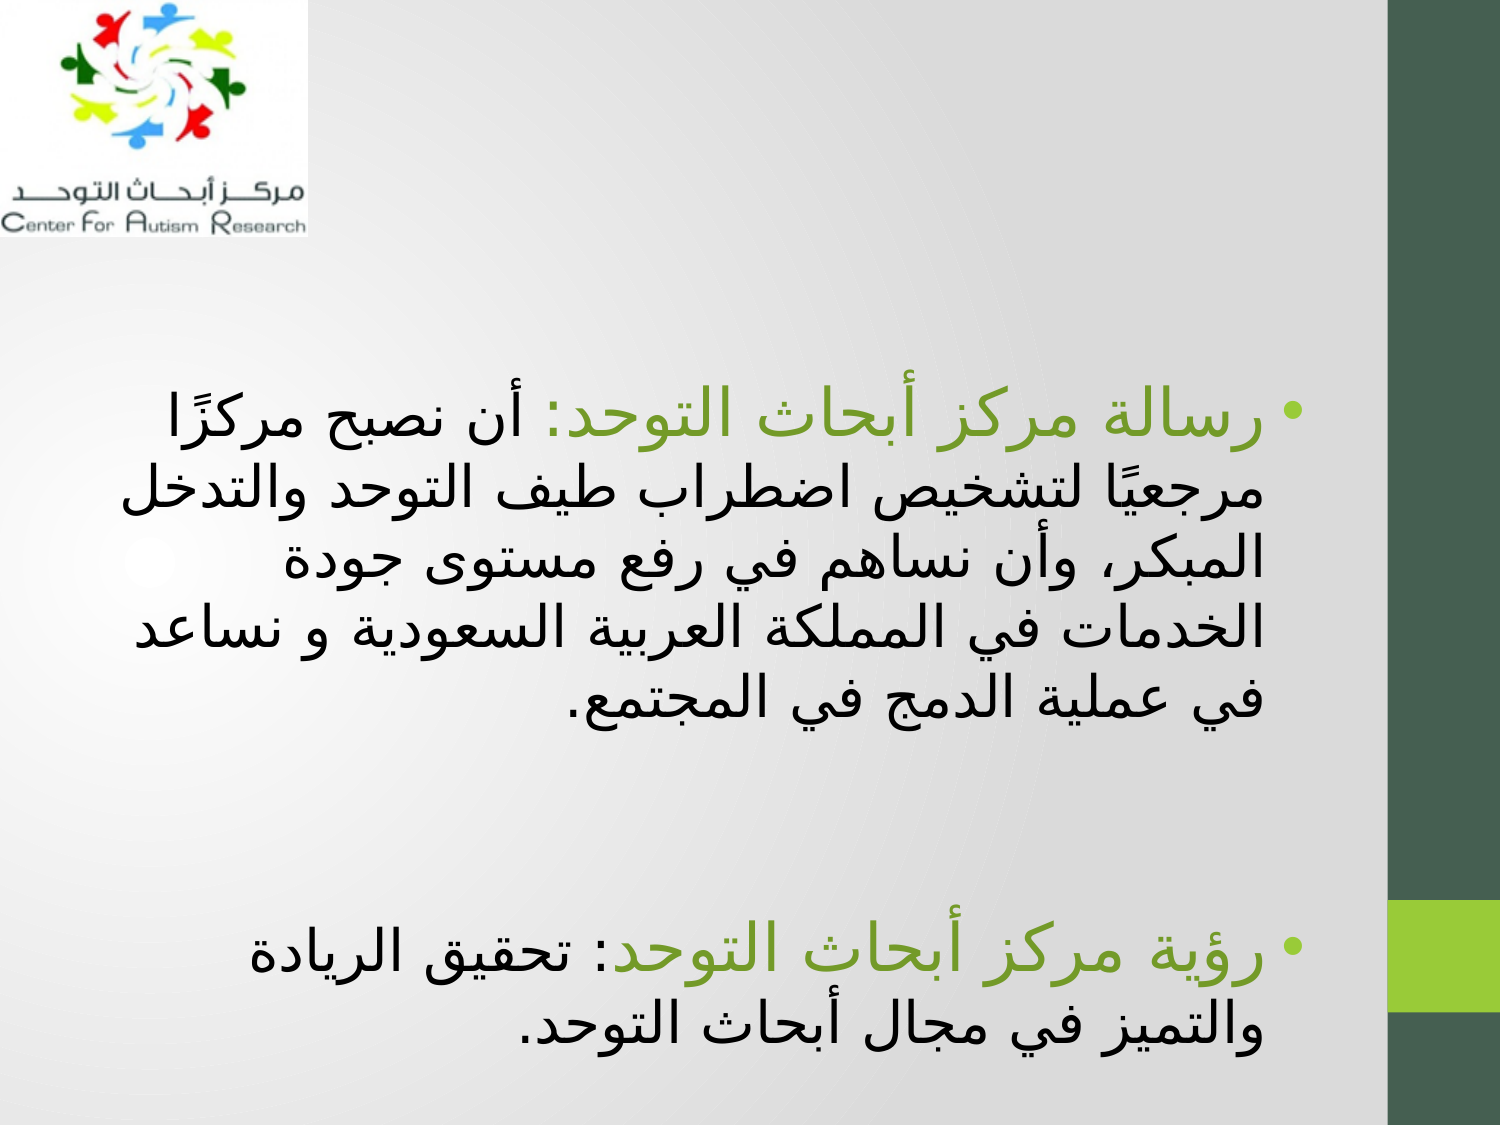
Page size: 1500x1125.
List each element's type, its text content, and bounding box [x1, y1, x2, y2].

list رسالة مركز أبحاث التوحد: أن نصبح مركزًا مرجعيًا لتشخيص اضطراب طيف التوحد والتدخل المبكر، وأن نساهم في رفع مستوى جودة الخدمات في المملكة العربية السعودية و نساعد في عملية الدمج في المجتمع. رؤية مركز أبحاث التوحد: تحقيق الريادة والتميز في مجال أبحاث التوحد. [88, 361, 1339, 1125]
picture [0, 0, 308, 237]
